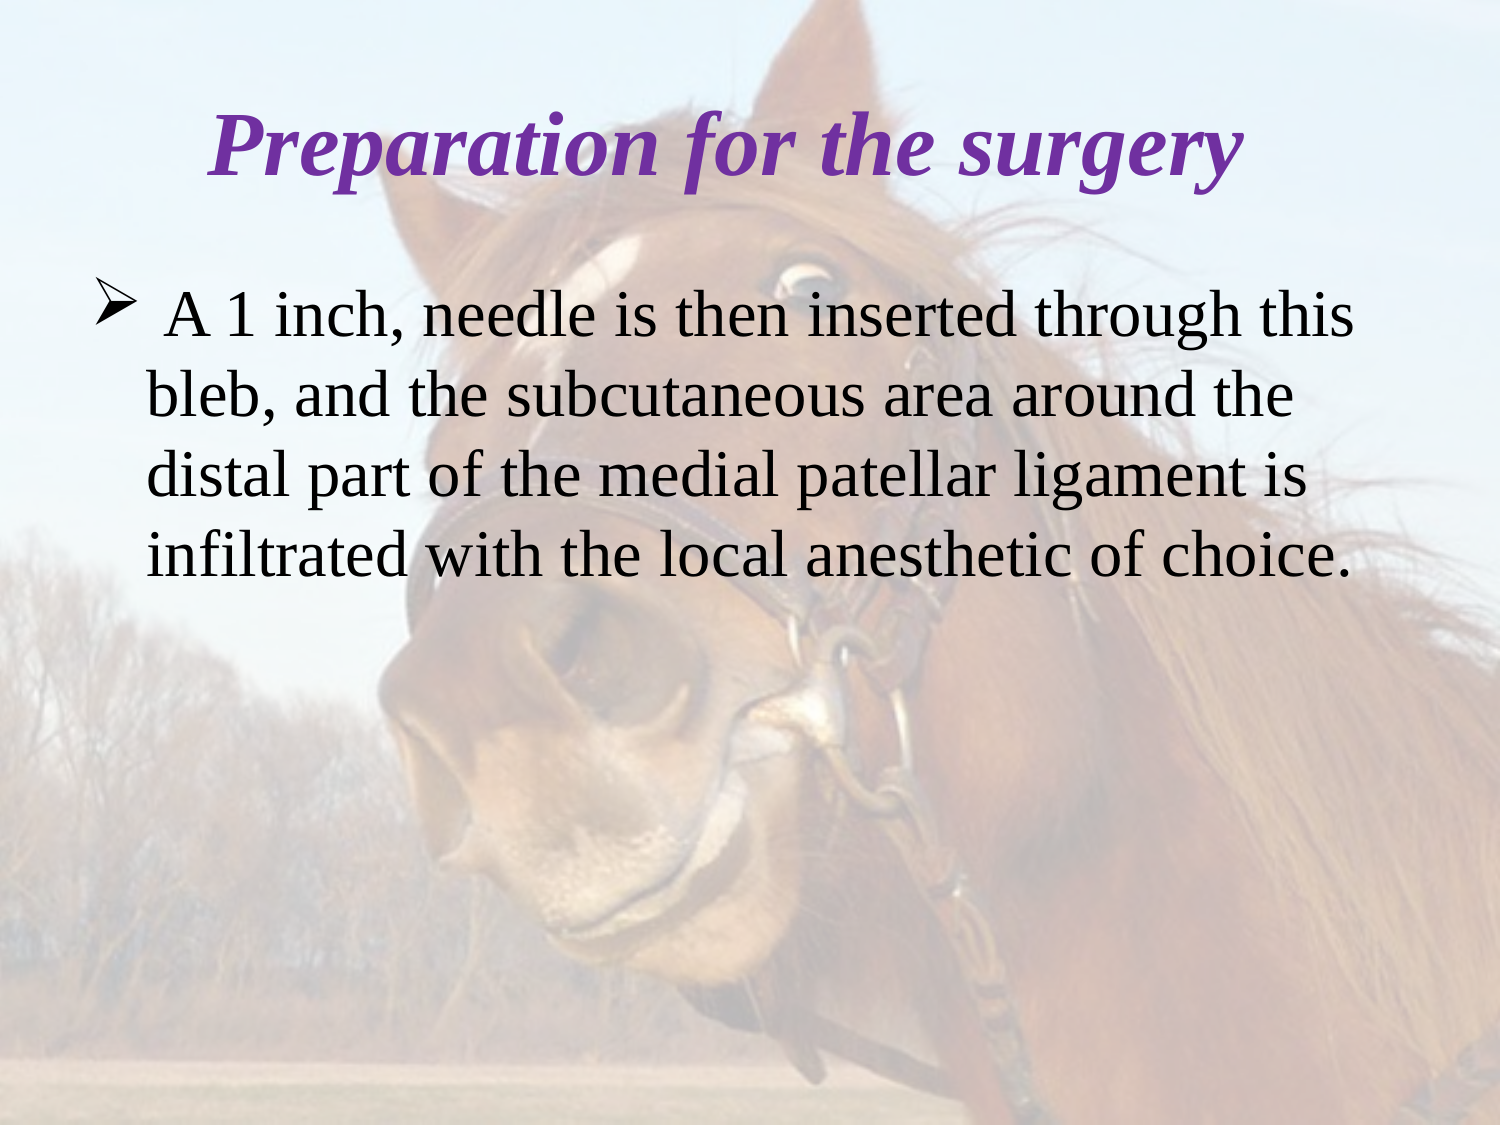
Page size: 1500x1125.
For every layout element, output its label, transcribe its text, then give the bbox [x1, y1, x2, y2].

list A 1 inch, needle is then inserted through this bleb, and the subcutaneous area around the distal part of the medial patellar ligament is infiltrated with the local anesthetic of choice. [75, 262, 1425, 1005]
title Preparation for the surgery [75, 45, 1425, 233]
